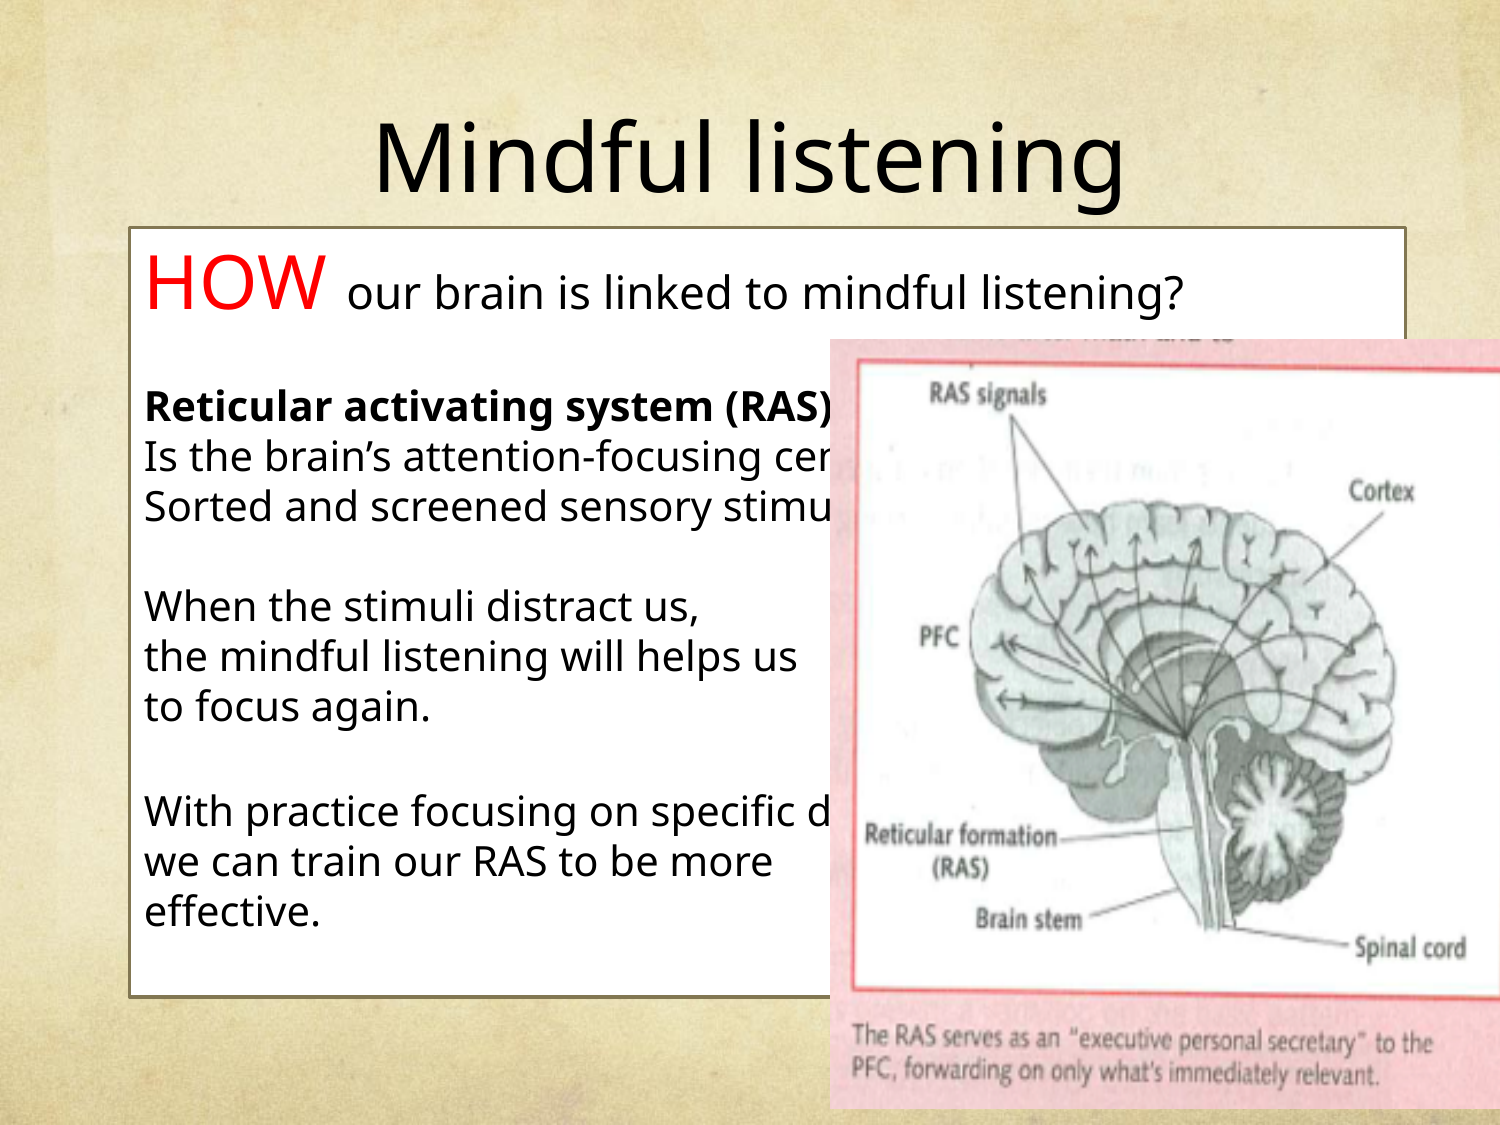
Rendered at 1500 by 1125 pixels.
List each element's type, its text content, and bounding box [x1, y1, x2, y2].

title Mindful listening [150, 82, 1350, 225]
text_box HOW our brain is linked to mindful listening? Reticular activating system (RAS) – Is the brain’s attention-focusing center Sorted and screened sensory stimuli When the stimuli distract us, the mindful listening will helps us to focus again. With practice focusing on specific detail, we can train our RAS to be more effective. [128, 226, 1407, 999]
picture [0, 0, 1500, 1125]
